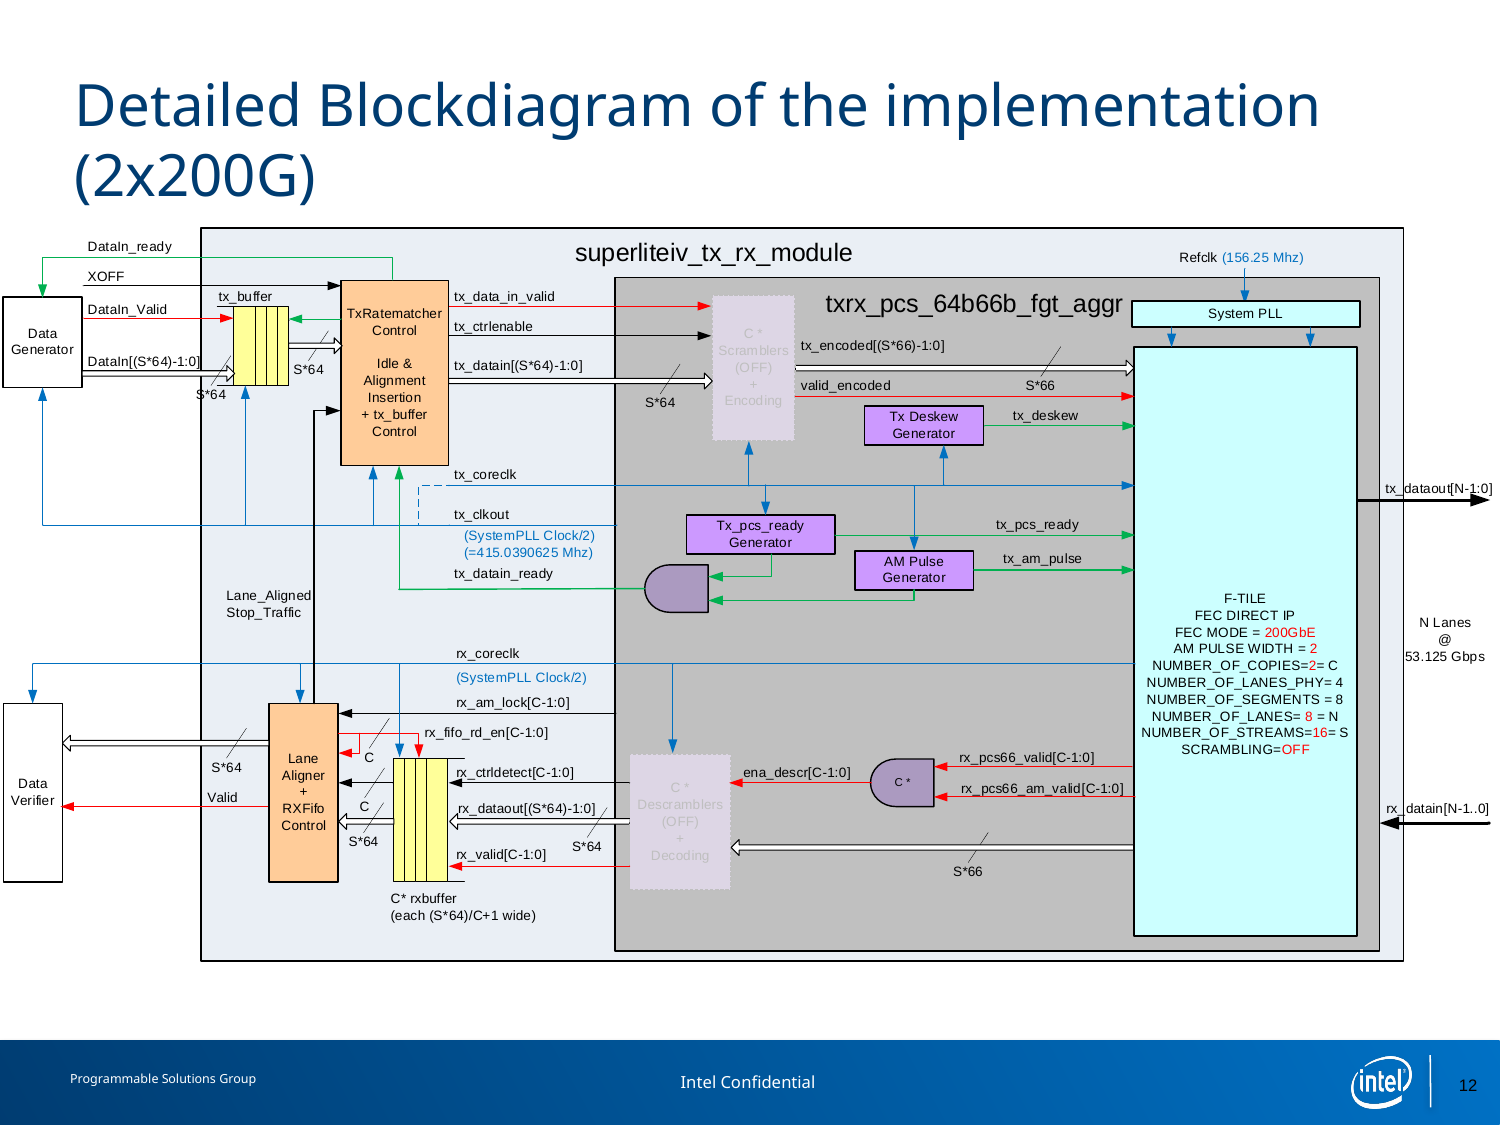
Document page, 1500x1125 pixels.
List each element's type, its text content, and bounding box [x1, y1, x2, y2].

slide_number 12 [1127, 1055, 1478, 1116]
picture [0, 224, 1500, 963]
title Detailed Blockdiagram of the implementation (2x200G) [74, 67, 1425, 223]
